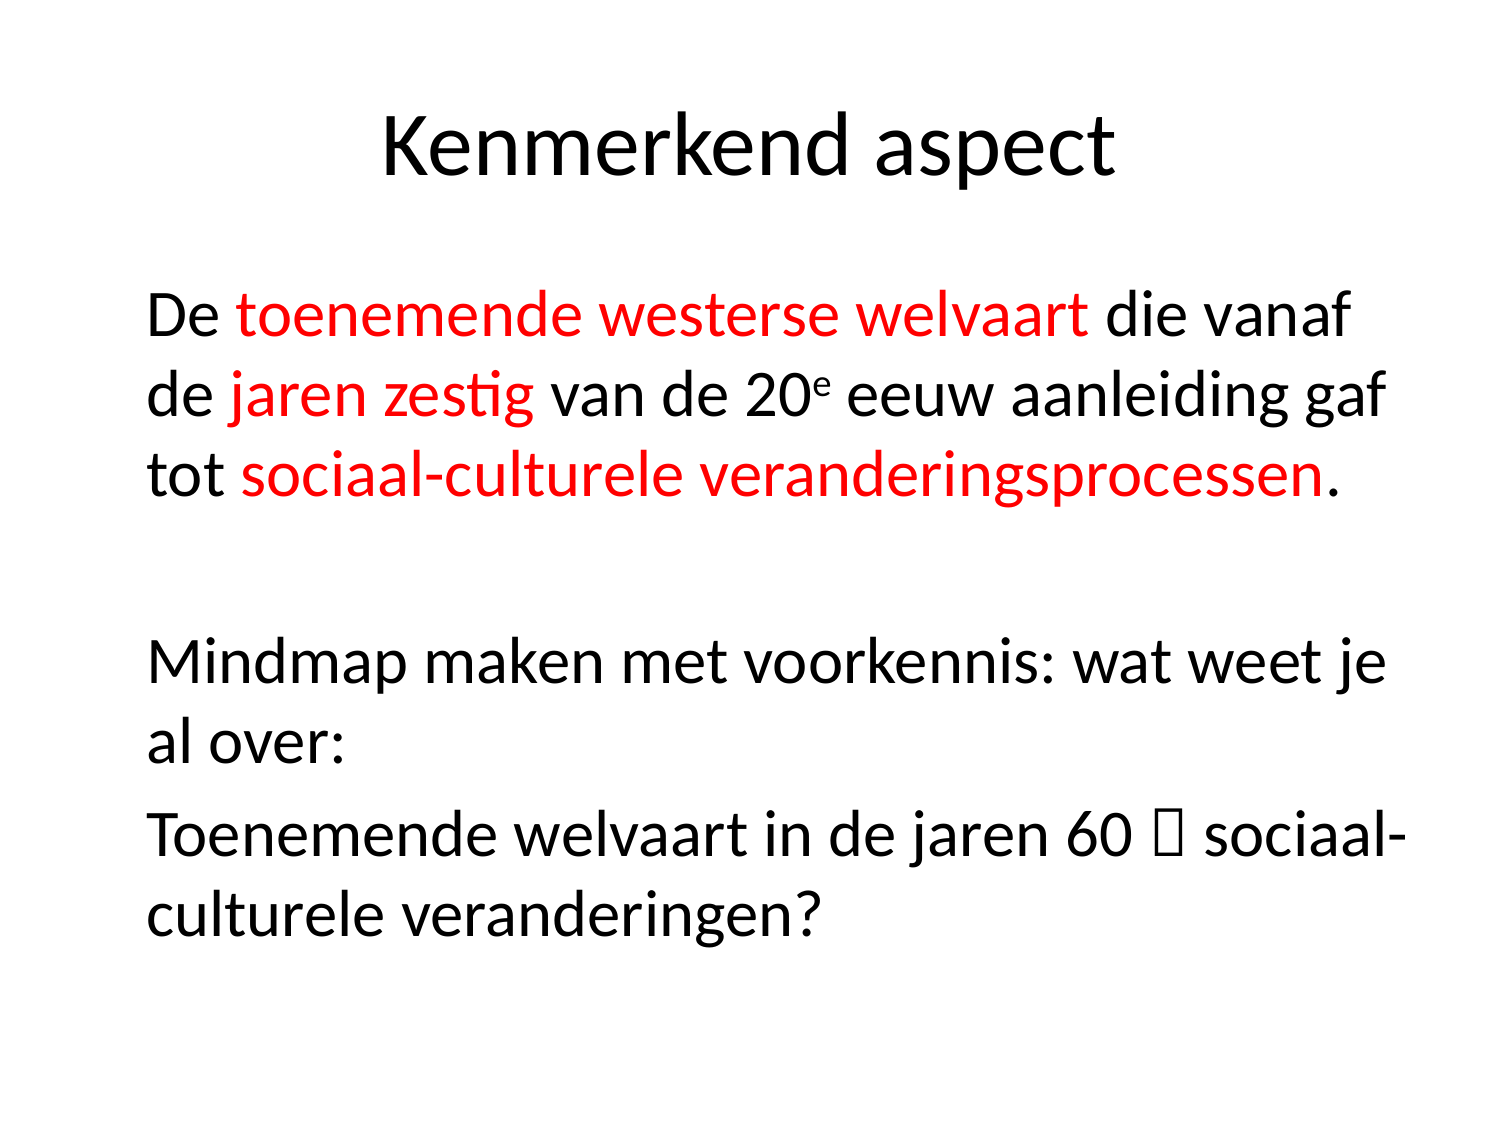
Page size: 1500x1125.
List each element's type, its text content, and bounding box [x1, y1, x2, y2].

title Kenmerkend aspect [75, 45, 1425, 233]
list De toenemende westerse welvaart die vanaf de jaren zestig van de 20e eeuw aanleiding gaf tot sociaal-culturele veranderingsprocessen. Mindmap maken met voorkennis: wat weet je al over: Toenemende welvaart in de jaren 60  sociaal-culturele veranderingen? [75, 262, 1425, 1005]
